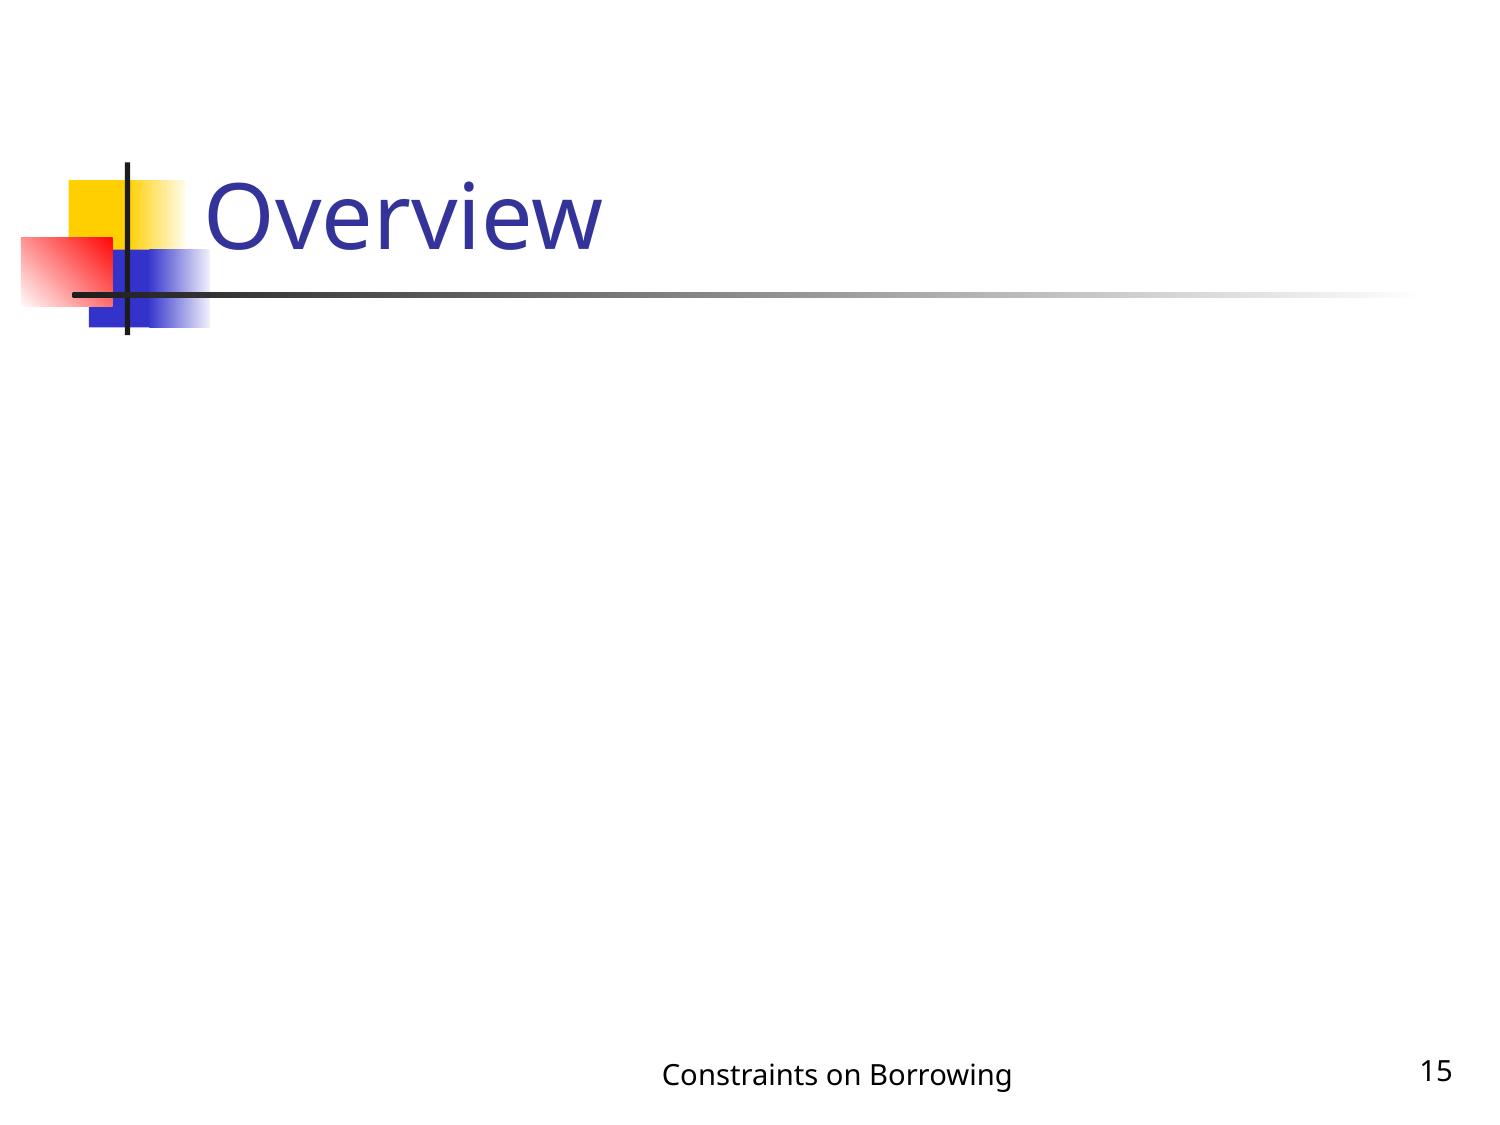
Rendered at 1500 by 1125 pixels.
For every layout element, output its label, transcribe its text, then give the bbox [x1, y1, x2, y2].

slide_number 15 [1154, 1023, 1468, 1100]
title Overview [188, 34, 1468, 276]
footer Constraints on Borrowing [599, 1023, 1076, 1100]
